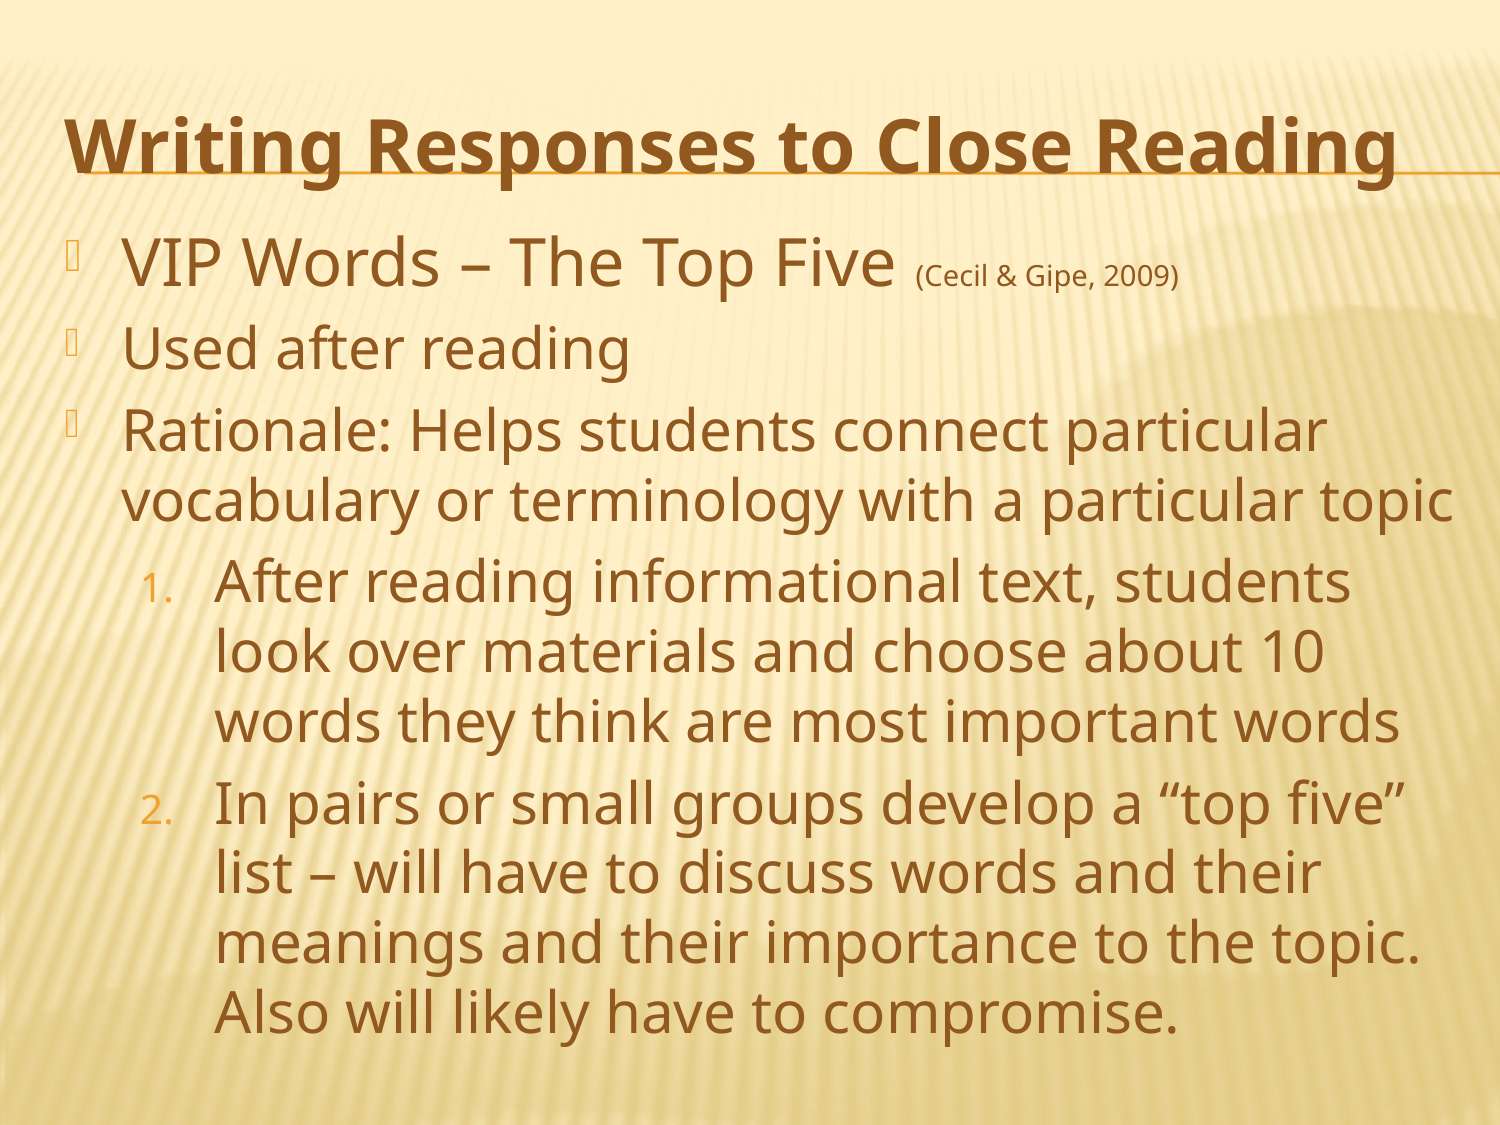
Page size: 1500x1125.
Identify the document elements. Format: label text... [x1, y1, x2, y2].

title Writing Responses to Close Reading [50, 75, 1475, 212]
list VIP Words – The Top Five (Cecil & Gipe, 2009) Used after reading Rationale: Helps students connect particular vocabulary or terminology with a particular topic After reading informational text, students look over materials and choose about 10 words they think are most important words In pairs or small groups develop a “top five” list – will have to discuss words and their meanings and their importance to the topic. Also will likely have to compromise. [50, 212, 1475, 1088]
